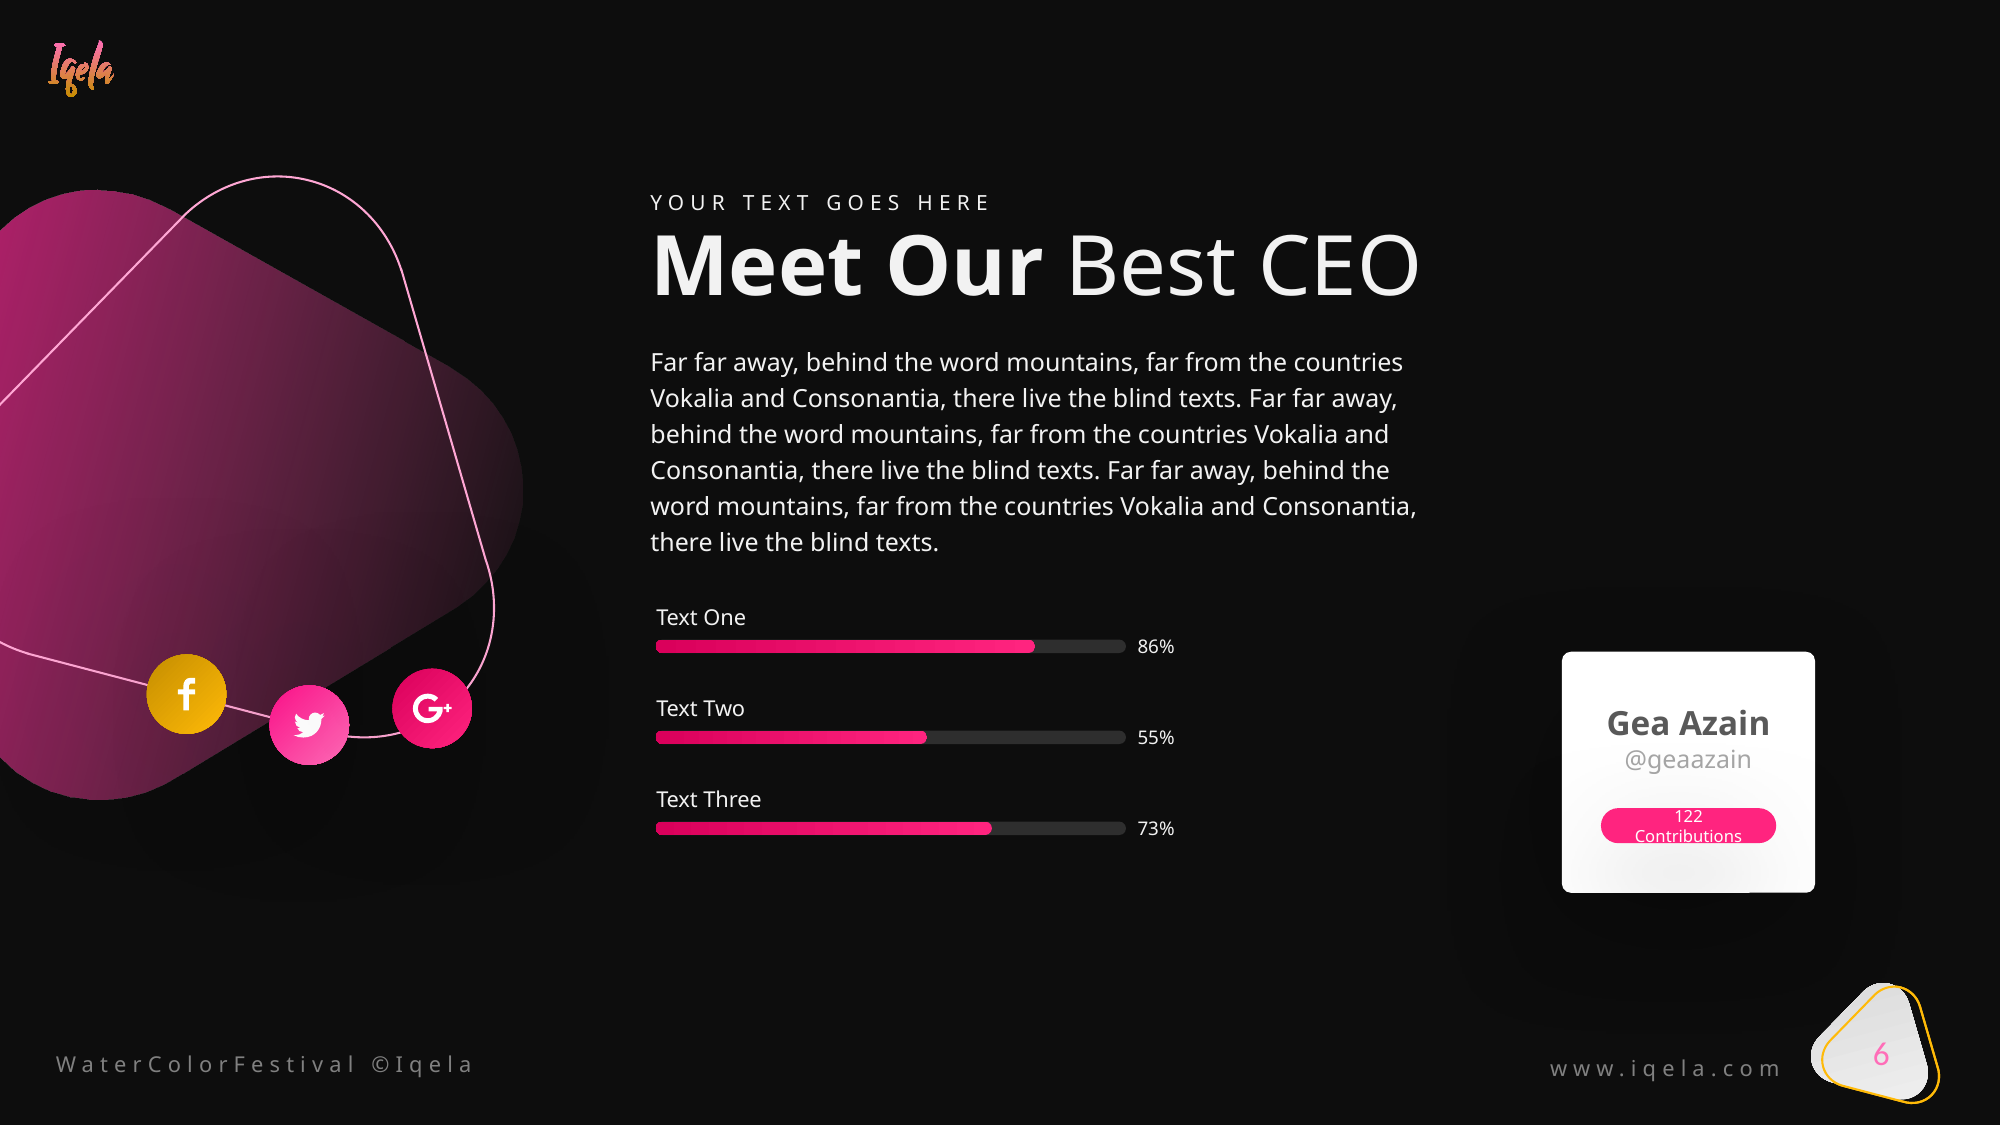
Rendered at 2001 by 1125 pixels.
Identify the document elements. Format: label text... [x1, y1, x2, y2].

text_box [59, 39, 115, 98]
picture [1473, 0, 2000, 1125]
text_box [641, 687, 1200, 757]
text_box Far far away, behind the word mountains, far from the countries Vokalia and Consonantia, there live the blind texts. Far far away, behind the word mountains, far from the countries Vokalia and Consonantia, there live the blind texts. Far far away, behind the word mountains, far from the countries Vokalia and Consonantia, there live the blind texts. [635, 333, 1437, 564]
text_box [641, 778, 1200, 848]
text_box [641, 596, 1200, 666]
text_box [47, 42, 68, 85]
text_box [635, 181, 1473, 325]
picture [0, 178, 527, 727]
text_box [25, 779, 175, 801]
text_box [0, 727, 472, 779]
